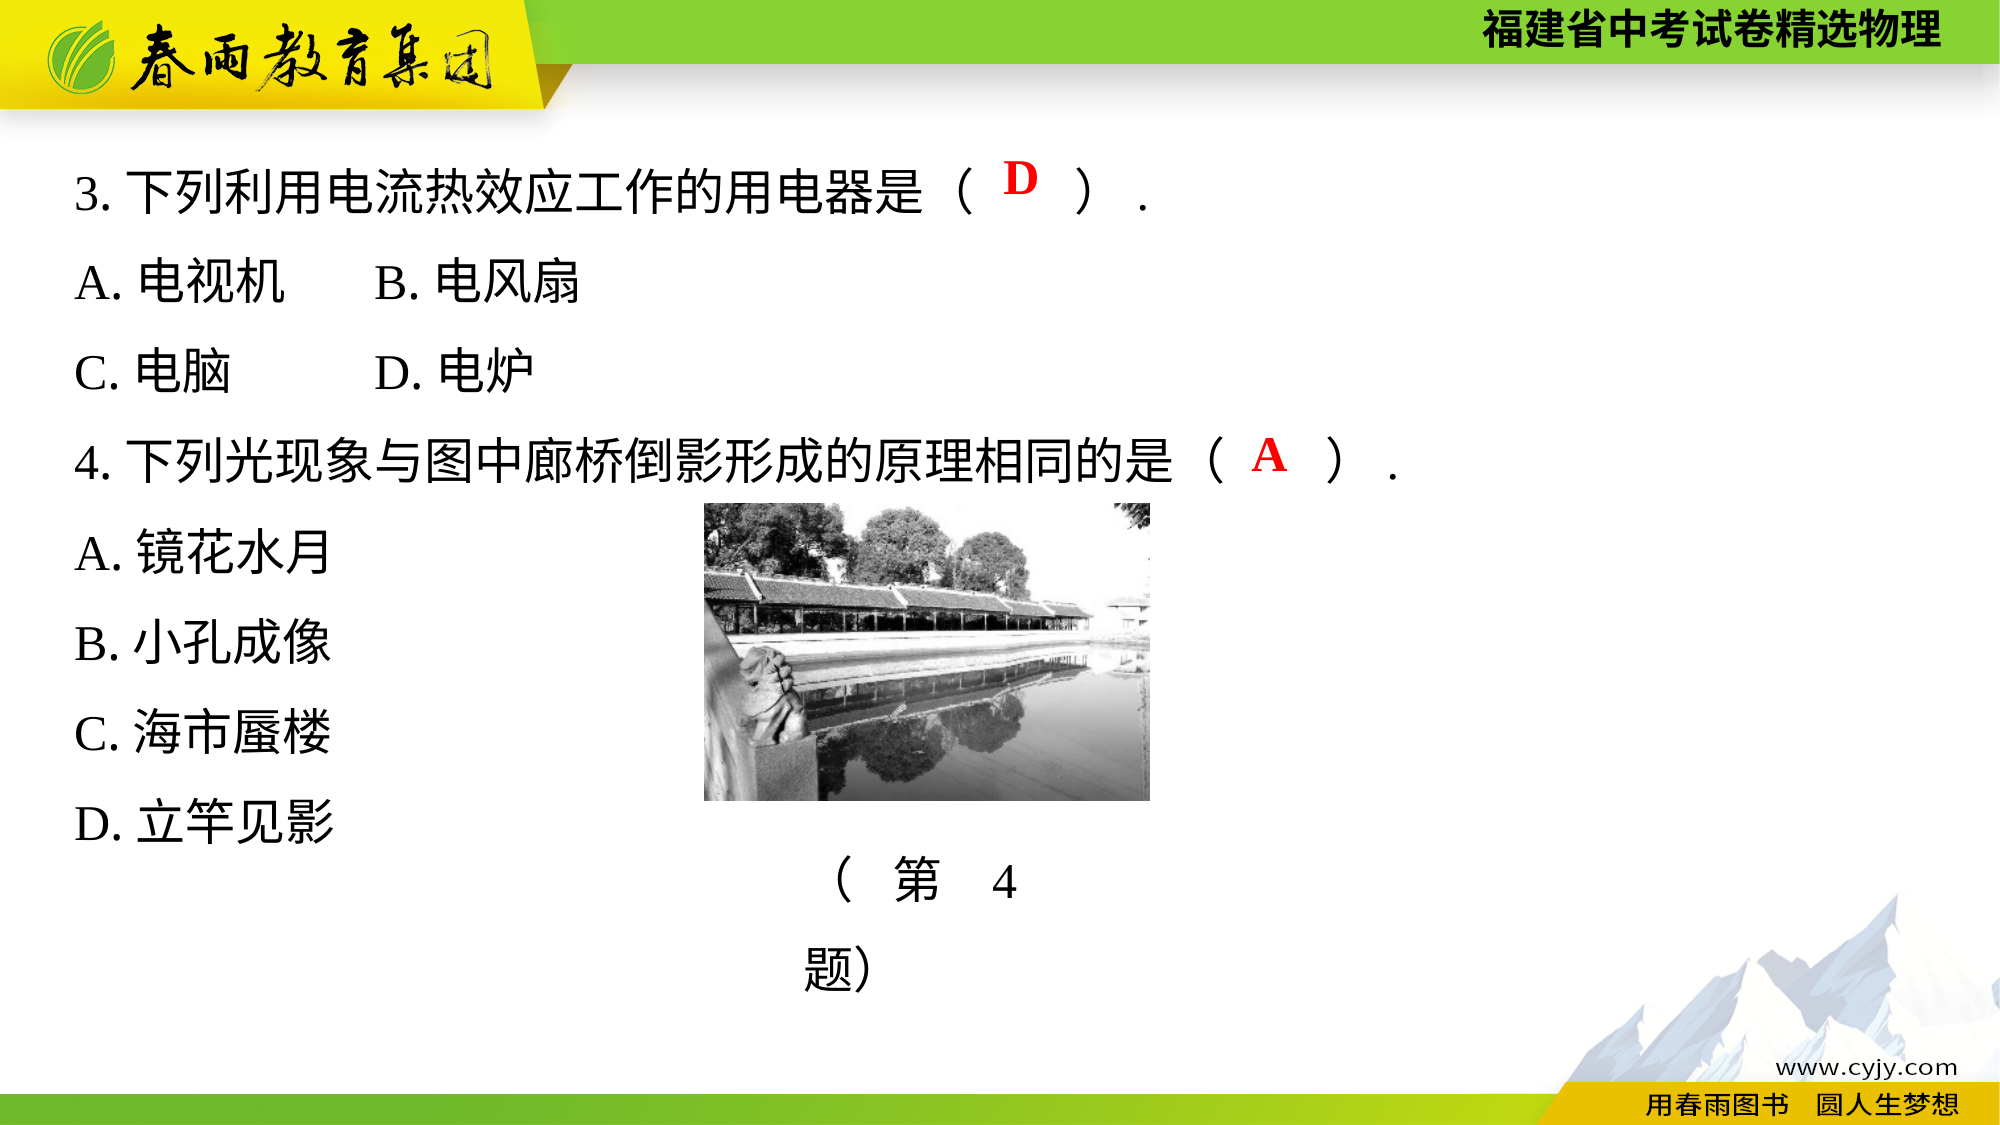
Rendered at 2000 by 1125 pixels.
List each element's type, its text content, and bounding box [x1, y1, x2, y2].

text_box A [1236, 413, 1303, 489]
picture [0, 0, 2000, 1125]
text_box D [988, 137, 1055, 212]
text_box （第4题） [789, 811, 1044, 917]
list 3.下列利用电流热效应工作的用电器是（ ）. A.电视机 B.电风扇 C.电脑 D.电炉 4.下列光现象与图中廊桥倒影形成的原理相同的是（ ）. A.镜花水月 B.小孔成像 C.海市蜃楼 D.立竿见影 [59, 122, 1944, 865]
